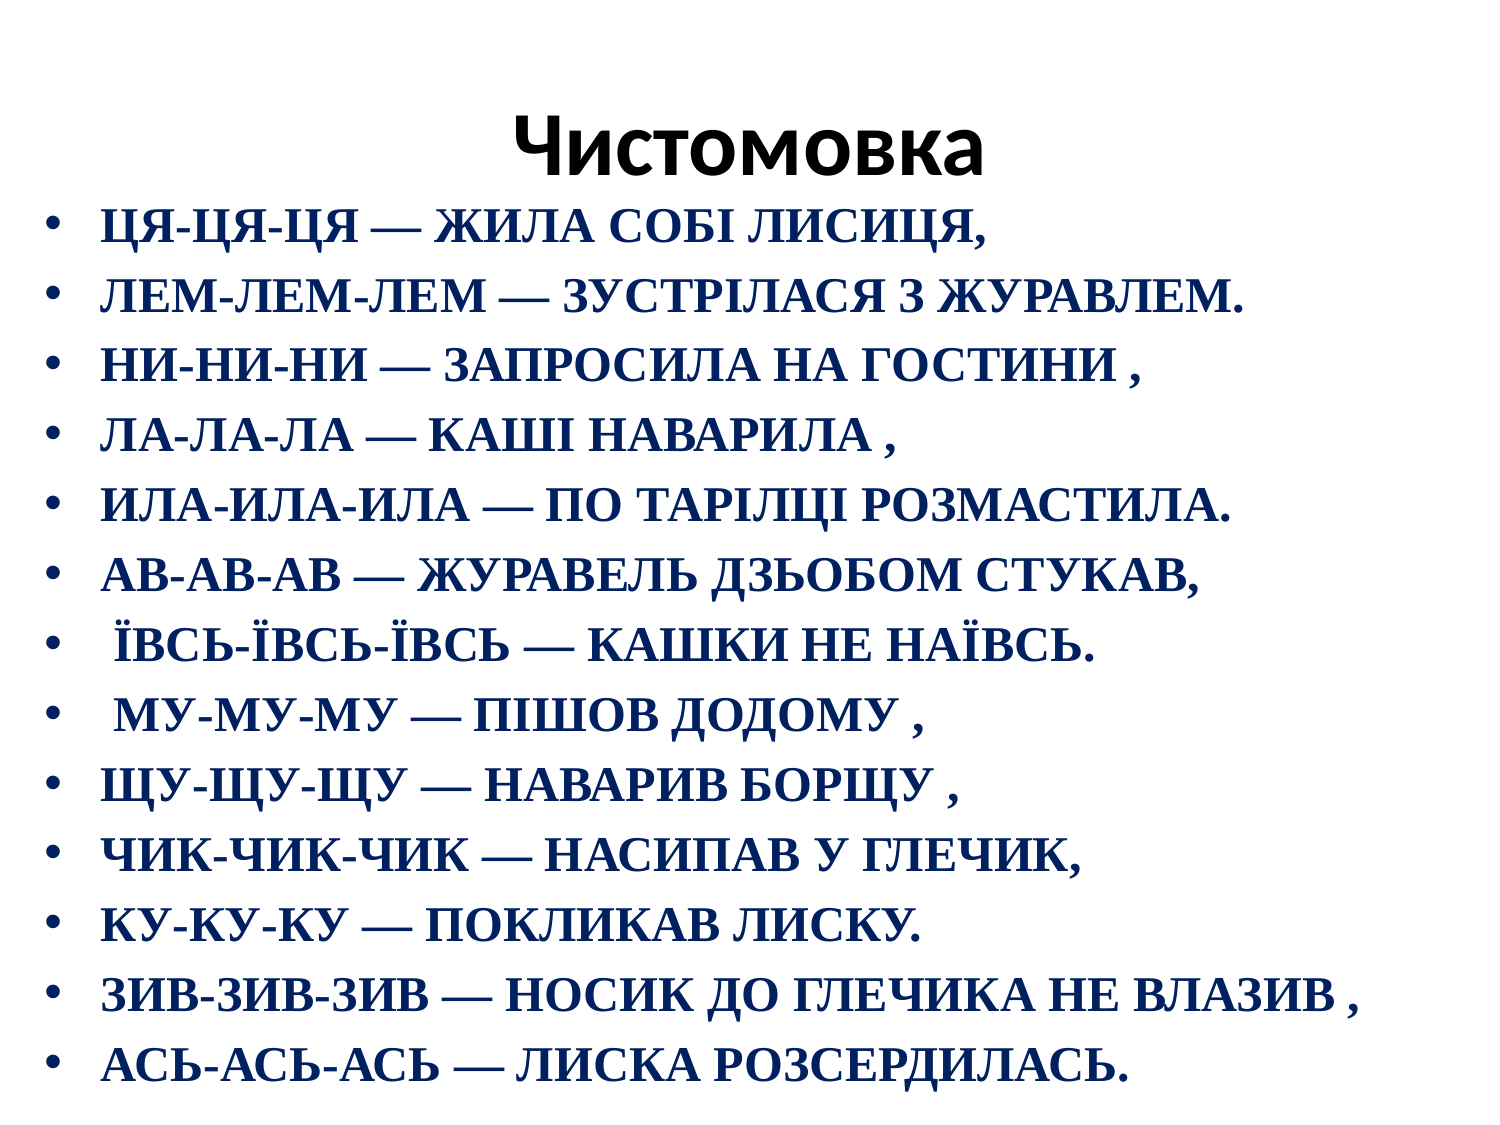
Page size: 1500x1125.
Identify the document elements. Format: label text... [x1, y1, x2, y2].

list ця-ця-ця — жила собі лисиця, лем-лем-лем — зустрілася з журавлем. ни-ни-ни — запросила на гостини , ла-ла-ла — каші наварила , ила-ила-ила — по тарілці розмастила. ав-ав-ав — журавель дзьобом стукав, ївсь-ївсь-ївсь — кашки не наївсь. му-му-му — пішов додому , щу-щу-щу — наварив борщу , чик-чик-чик — насипав у глечик, ку-ку-ку — покликав лиску. зив-зив-зив — носик до глечика не влазив , ась-ась-ась — лиска розсердилась. [29, 184, 1425, 1005]
title Чистомовка [75, 45, 1425, 184]
